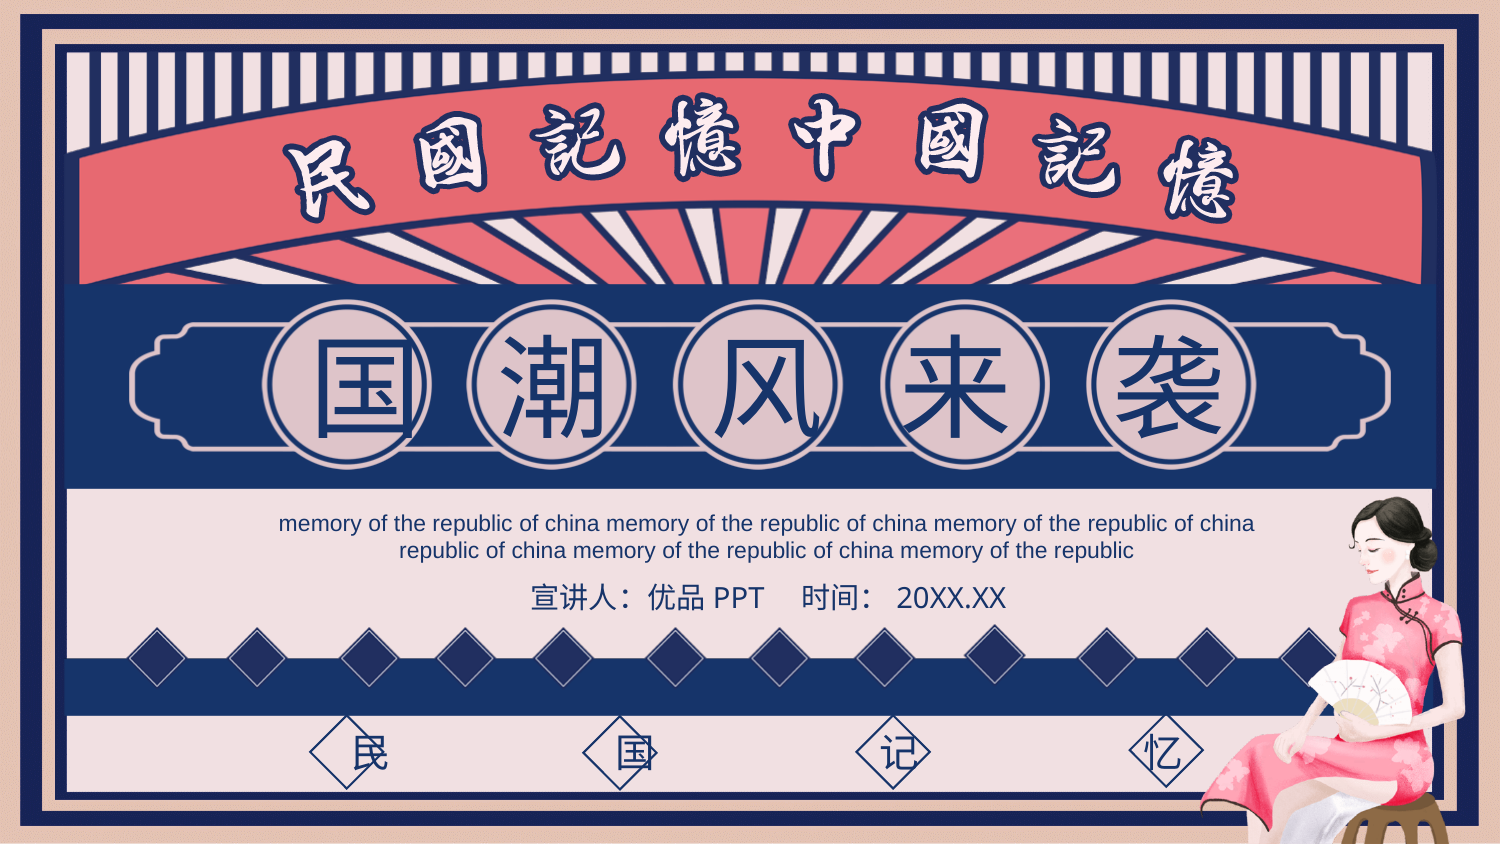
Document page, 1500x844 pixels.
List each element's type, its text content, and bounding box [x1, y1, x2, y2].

text_box memory of the republic of china memory of the republic of china memory of the republic of china republic of china memory of the republic of china memory of the republic [263, 501, 1192, 571]
picture [0, 0, 1500, 844]
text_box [310, 713, 1192, 790]
text_box 宣讲人：优品PPT 时间：20XX.XX [515, 571, 1022, 622]
